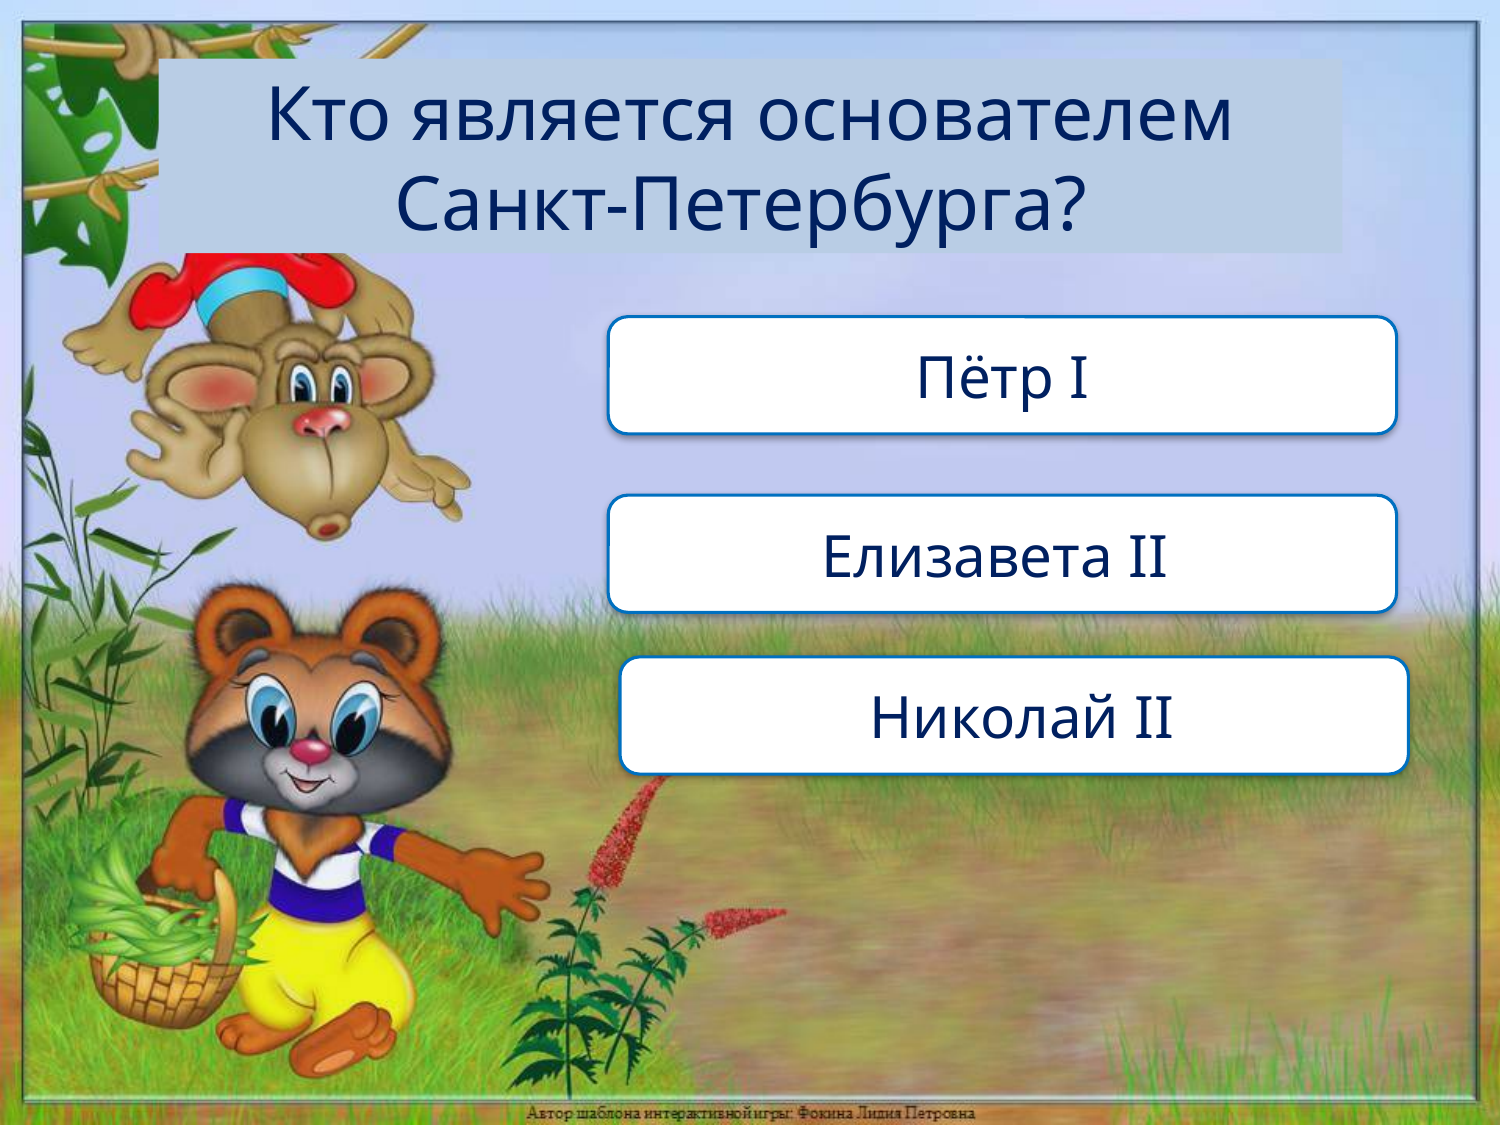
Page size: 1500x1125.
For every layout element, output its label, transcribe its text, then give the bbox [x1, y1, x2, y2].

text_box Николай II [619, 656, 1410, 775]
text_box Пётр I [607, 315, 1398, 435]
picture [0, 0, 1500, 1125]
text_box Елизавета II [607, 494, 1398, 614]
text_box Кто является основателем Санкт-Петербурга? [158, 58, 1343, 254]
